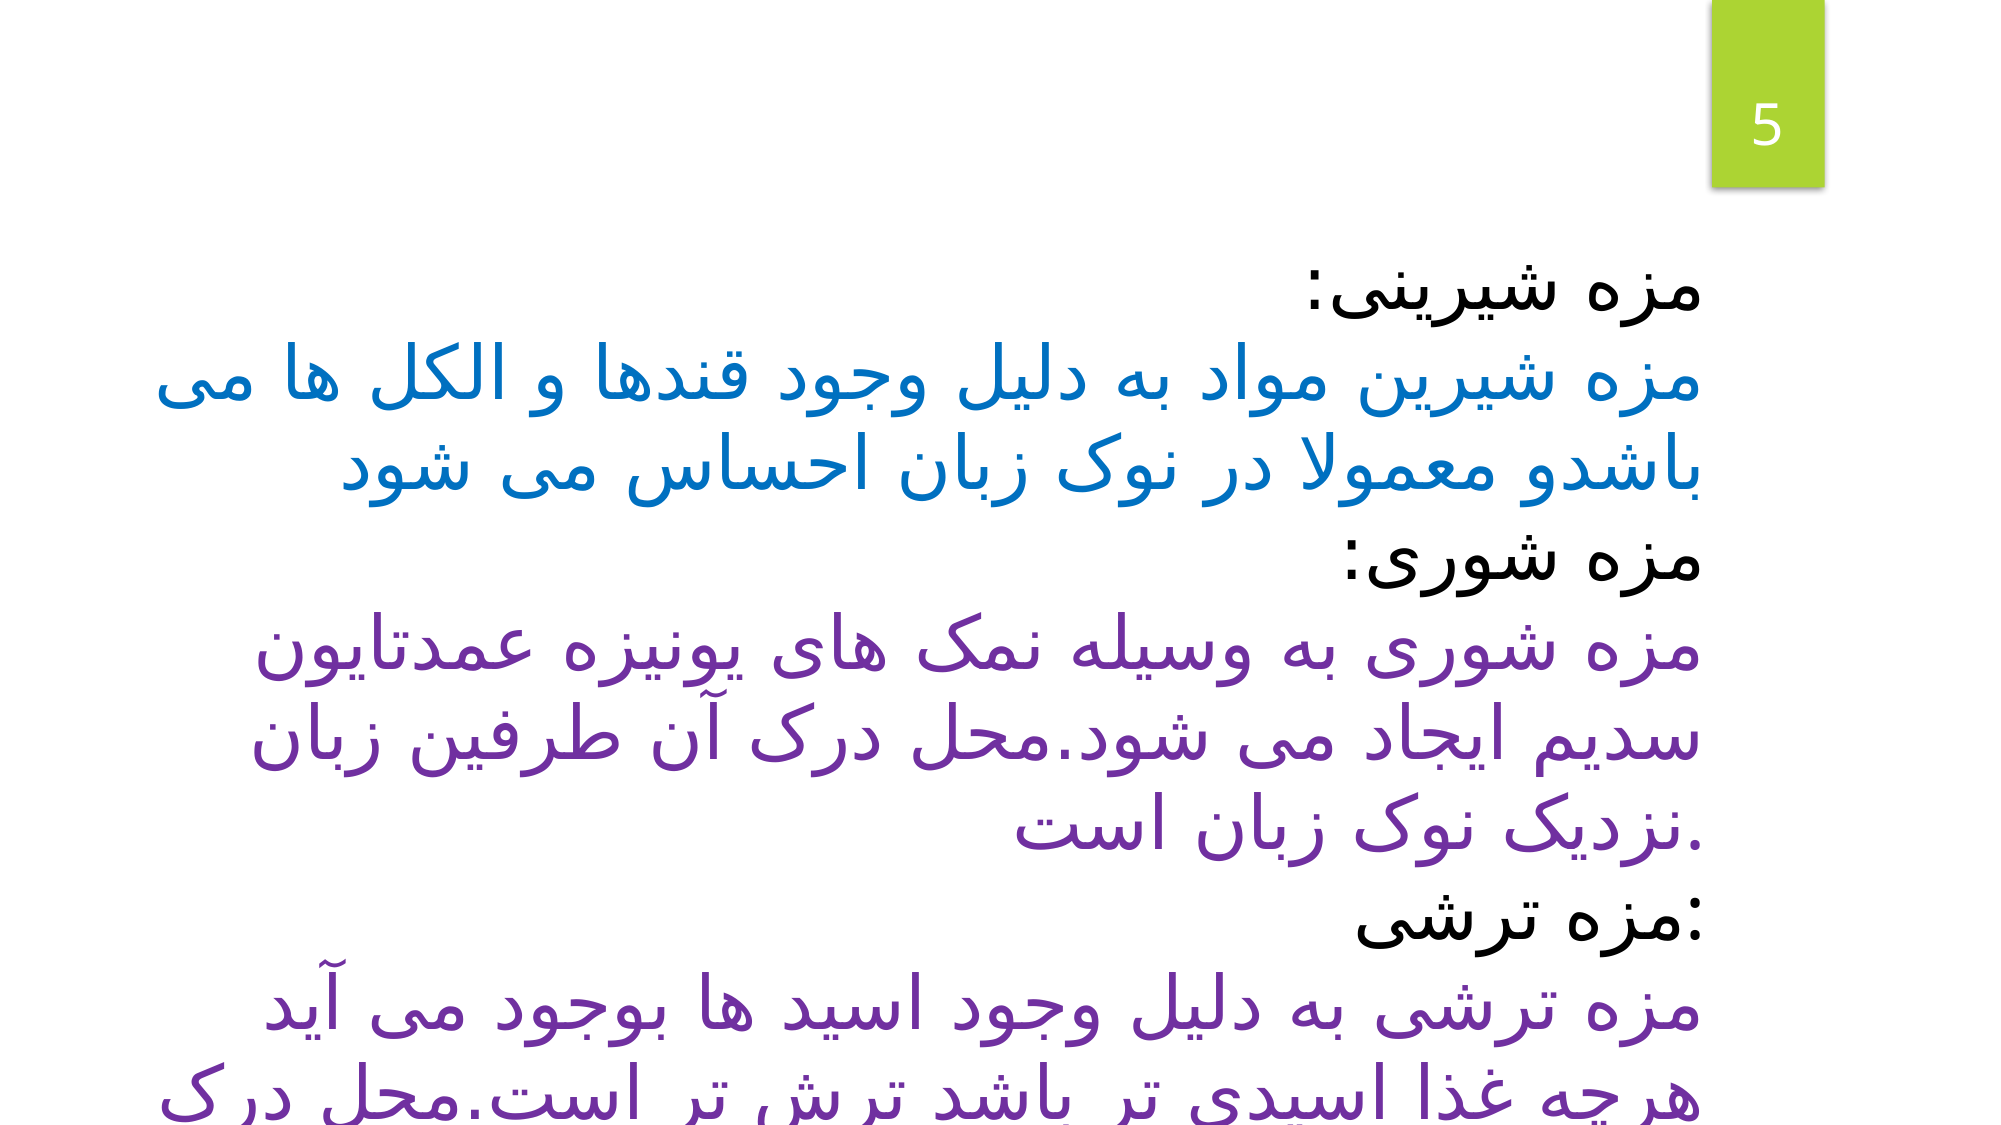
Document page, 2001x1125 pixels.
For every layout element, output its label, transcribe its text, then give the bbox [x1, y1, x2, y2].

text_box مزه شیرینی: مزه شیرین مواد به دلیل وجود قندها و الکل ها می باشدو معمولا در نوک زبان احساس می شود مزه شوری: مزه شوری به وسیله نمک های یونیزه عمدتایون سدیم ایجاد می شود.محل درک آن طرفین زبان نزدیک نوک زبان است. مزه ترشی: مزه ترشی به دلیل وجود اسید ها بوجود می آید هرچه غذا اسیدی تر باشد ترش تر است.محل درک آن طرفین زبان بخش میانی [84, 227, 1721, 1125]
slide_number 5 [1698, 48, 1836, 175]
